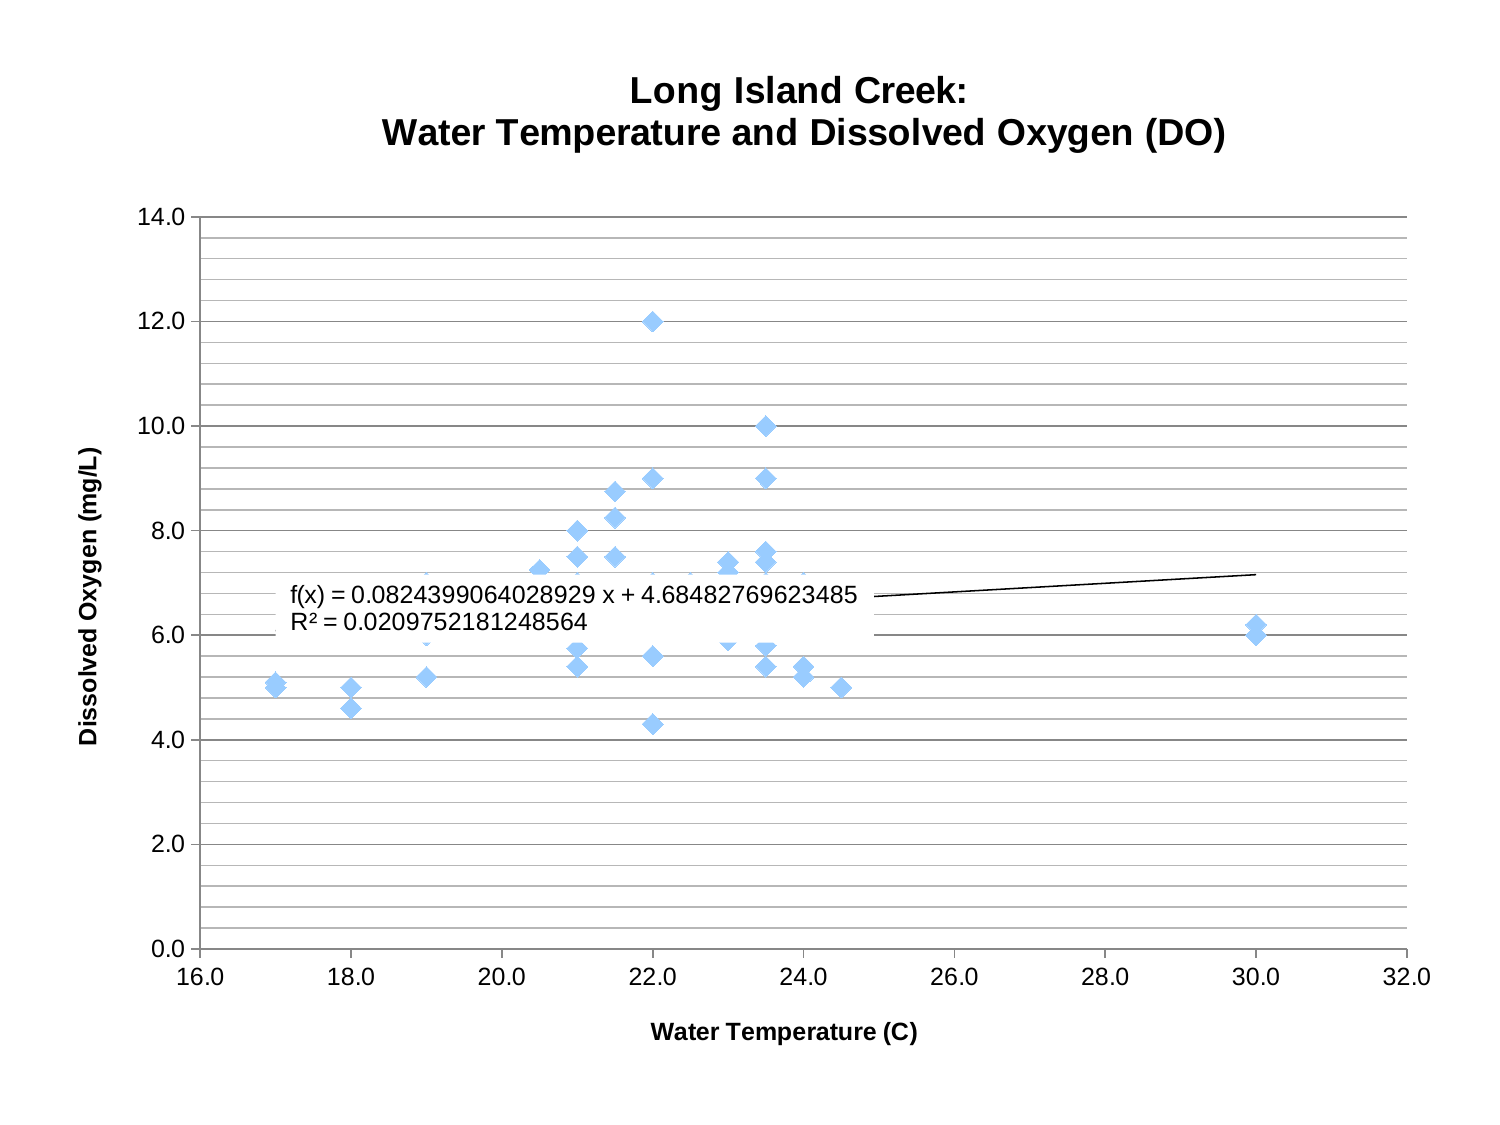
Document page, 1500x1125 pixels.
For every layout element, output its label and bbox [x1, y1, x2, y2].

chart [40, 47, 1460, 1078]
